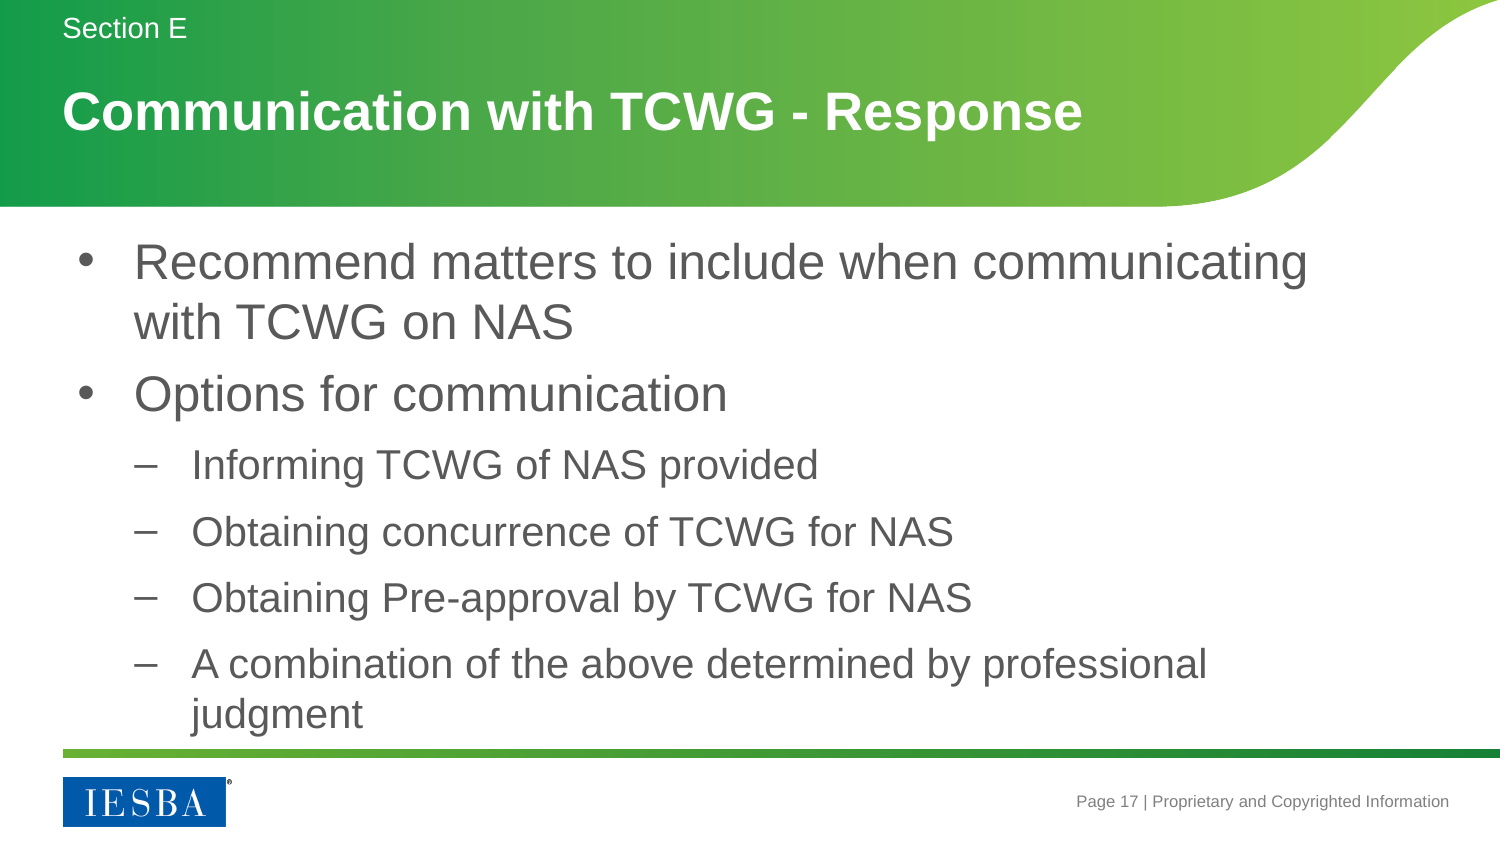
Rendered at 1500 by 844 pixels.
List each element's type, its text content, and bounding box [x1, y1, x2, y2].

subtitle Section E [62, 9, 500, 38]
picture [63, 777, 232, 827]
list Recommend matters to include when communicating with TCWG on NAS Options for communication Informing TCWG of NAS provided Obtaining concurrence of TCWG for NAS Obtaining Pre-approval by TCWG for NAS A combination of the above determined by professional judgment [62, 221, 1388, 725]
picture [0, 0, 1500, 207]
title Communication with TCWG - Response [62, 75, 1300, 142]
